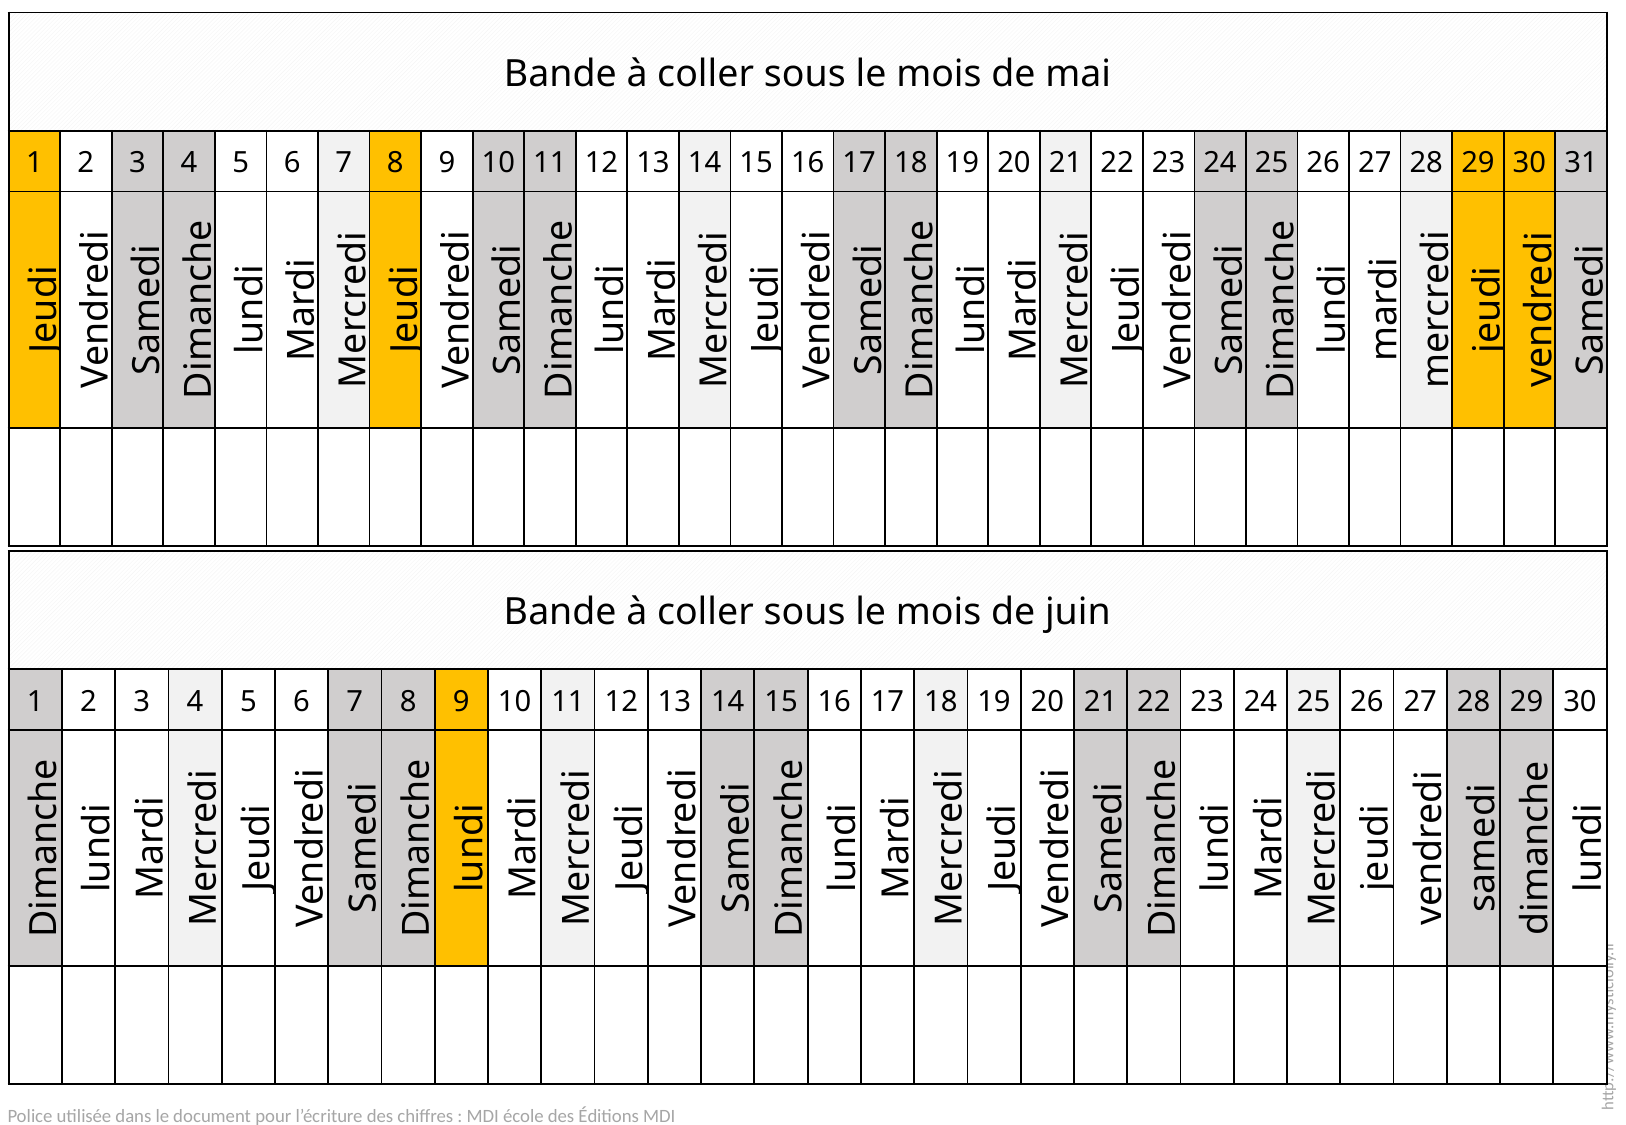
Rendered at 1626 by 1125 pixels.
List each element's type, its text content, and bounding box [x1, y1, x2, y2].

table_cell Jeudi [370, 192, 420, 427]
table_cell 30 [1505, 132, 1554, 191]
table_cell lundi [938, 192, 987, 427]
table_cell [915, 967, 967, 1083]
table_cell 13 [649, 670, 700, 729]
table_cell Mercredi [542, 731, 594, 965]
table_cell [382, 967, 434, 1083]
table_cell 5 [223, 670, 274, 729]
table_cell 1 [10, 670, 61, 729]
table_cell 10 [489, 670, 540, 729]
table_cell [61, 429, 111, 545]
table_cell 2 [61, 132, 111, 191]
table_cell [1128, 967, 1180, 1083]
table_cell Jeudi [223, 731, 274, 965]
table_cell 21 [1075, 670, 1126, 729]
table_cell 24 [1195, 132, 1245, 191]
table_cell 19 [968, 670, 1020, 729]
table_cell Mercredi [680, 192, 730, 427]
table_cell [649, 967, 700, 1083]
table_cell 16 [809, 670, 860, 729]
table_cell [1401, 429, 1451, 545]
table_cell 4 [169, 670, 221, 729]
table_cell 28 [1448, 670, 1499, 729]
table_cell [10, 967, 61, 1083]
table_cell 22 [1128, 670, 1180, 729]
table_cell [1181, 967, 1233, 1083]
table_cell [968, 967, 1020, 1083]
table_cell 26 [1298, 132, 1348, 191]
table_cell 2 [63, 670, 114, 729]
table_cell [1022, 967, 1073, 1083]
table_cell [489, 967, 540, 1083]
table_cell Mercredi [169, 731, 221, 965]
table_cell Dimanche [755, 731, 807, 965]
table_cell [525, 429, 575, 545]
table_cell [577, 429, 626, 545]
table_cell Vendredi [783, 192, 833, 427]
table_cell Vendredi [61, 192, 111, 427]
table_cell Mercredi [1041, 192, 1090, 427]
table_cell Jeudi [595, 731, 647, 965]
table_cell [989, 429, 1039, 545]
table_cell [422, 429, 472, 545]
table_cell [329, 967, 381, 1083]
table_cell 15 [731, 132, 781, 191]
table_cell [267, 429, 317, 545]
table_cell Dimanche [525, 192, 575, 427]
table_cell 7 [329, 670, 381, 729]
table_cell Samedi [113, 192, 162, 427]
table_cell Samedi [329, 731, 381, 965]
table_cell 12 [577, 132, 626, 191]
table_cell [370, 429, 420, 545]
table_cell 9 [422, 132, 472, 191]
table_cell [1505, 429, 1554, 545]
table_cell [1394, 967, 1446, 1083]
table_cell jeudi [1341, 731, 1393, 965]
table_cell [10, 429, 59, 545]
table_cell [783, 429, 833, 545]
table_cell [169, 967, 221, 1083]
table_cell Mardi [489, 731, 540, 965]
table_cell [938, 429, 987, 545]
table_cell vendredi [1505, 192, 1554, 427]
table_cell 6 [267, 132, 317, 191]
table_cell [1341, 967, 1393, 1083]
table_cell samedi [1448, 731, 1499, 965]
table_cell [216, 429, 266, 545]
table_cell lundi [577, 192, 626, 427]
table_cell 10 [474, 132, 523, 191]
table_cell lundi [216, 192, 266, 427]
table_cell lundi [1554, 731, 1606, 965]
table_cell Mardi [862, 731, 913, 965]
table_cell Vendredi [649, 731, 700, 965]
table_cell 22 [1092, 132, 1142, 191]
table_cell Jeudi [1092, 192, 1142, 427]
table_cell lundi [1181, 731, 1233, 965]
table_cell 24 [1235, 670, 1286, 729]
table_cell mardi [1350, 192, 1400, 427]
table_cell 29 [1453, 132, 1503, 191]
table_cell Dimanche [1128, 731, 1180, 965]
table_cell 8 [382, 670, 434, 729]
table_cell lundi [1298, 192, 1348, 427]
table_cell 18 [915, 670, 967, 729]
table_cell 16 [783, 132, 833, 191]
table_cell 29 [1501, 670, 1552, 729]
table_cell [1448, 967, 1499, 1083]
table_cell 30 [1554, 670, 1606, 729]
table_cell Mardi [1235, 731, 1286, 965]
table_cell 14 [680, 132, 730, 191]
table_cell 12 [595, 670, 647, 729]
table_cell Dimanche [1247, 192, 1297, 427]
table_cell [542, 967, 594, 1083]
table_cell 25 [1247, 132, 1297, 191]
table_cell Mardi [116, 731, 168, 965]
table_cell Vendredi [422, 192, 472, 427]
table_cell [755, 967, 807, 1083]
table_cell [1247, 429, 1297, 545]
table_cell Samedi [702, 731, 753, 965]
table_cell 11 [525, 132, 575, 191]
table_cell 1 [10, 132, 59, 191]
table_cell 21 [1041, 132, 1090, 191]
table_cell [680, 429, 730, 545]
table_cell lundi [809, 731, 860, 965]
table_cell [886, 429, 936, 545]
table_cell Vendredi [1022, 731, 1073, 965]
table_cell Samedi [1556, 192, 1606, 427]
table_cell Jeudi [731, 192, 781, 427]
table_cell Dimanche [382, 731, 434, 965]
table_header Bande à coller sous le mois de juin [10, 552, 1606, 668]
table_cell 17 [834, 132, 884, 191]
table_cell [809, 967, 860, 1083]
table_cell Mercredi [915, 731, 967, 965]
table_cell Samedi [474, 192, 523, 427]
table_cell [276, 967, 327, 1083]
table_cell 25 [1288, 670, 1339, 729]
table_cell Mardi [267, 192, 317, 427]
table_cell [702, 967, 753, 1083]
table_header Bande à coller sous le mois de mai [10, 13, 1606, 130]
table_cell 9 [436, 670, 487, 729]
table_cell Samedi [1195, 192, 1245, 427]
table_cell Jeudi [10, 192, 59, 427]
table_cell [1350, 429, 1400, 545]
table_cell 4 [164, 132, 214, 191]
table_cell [595, 967, 647, 1083]
table_cell Samedi [1075, 731, 1126, 965]
table_cell 26 [1341, 670, 1393, 729]
table_cell 28 [1401, 132, 1451, 191]
table_cell 14 [702, 670, 753, 729]
table_cell [1298, 429, 1348, 545]
table_cell Mardi [628, 192, 678, 427]
table_cell [474, 429, 523, 545]
table_cell [1554, 967, 1606, 1083]
table_cell 5 [216, 132, 266, 191]
table_cell Dimanche [164, 192, 214, 427]
table_cell 8 [370, 132, 420, 191]
table_cell [1556, 429, 1606, 545]
table_cell Mercredi [1288, 731, 1339, 965]
table_cell 23 [1144, 132, 1194, 191]
table_cell [223, 967, 274, 1083]
table_cell [1235, 967, 1286, 1083]
table_cell jeudi [1453, 192, 1503, 427]
table_cell 20 [1022, 670, 1073, 729]
table_cell Mardi [989, 192, 1039, 427]
table_cell 3 [116, 670, 168, 729]
table_cell Vendredi [1144, 192, 1194, 427]
table_cell dimanche [1501, 731, 1552, 965]
table_cell 3 [113, 132, 162, 191]
table_cell [1041, 429, 1090, 545]
table_cell 23 [1181, 670, 1233, 729]
table_cell mercredi [1401, 192, 1451, 427]
table_cell [113, 429, 162, 545]
table_cell [862, 967, 913, 1083]
table_cell [731, 429, 781, 545]
table_cell Vendredi [276, 731, 327, 965]
table_cell 19 [938, 132, 987, 191]
table_cell 27 [1350, 132, 1400, 191]
table_cell Samedi [834, 192, 884, 427]
table_cell lundi [63, 731, 114, 965]
table_cell [628, 429, 678, 545]
table_cell 15 [755, 670, 807, 729]
table_cell 6 [276, 670, 327, 729]
table_cell 20 [989, 132, 1039, 191]
table_cell Mercredi [319, 192, 369, 427]
table_cell [1092, 429, 1142, 545]
table_cell [1288, 967, 1339, 1083]
table_cell 31 [1556, 132, 1606, 191]
table_cell Jeudi [968, 731, 1020, 965]
table_cell [436, 967, 487, 1083]
table_cell 7 [319, 132, 369, 191]
table_cell [63, 967, 114, 1083]
table_cell 27 [1394, 670, 1446, 729]
table_cell [1144, 429, 1194, 545]
table_cell 18 [886, 132, 936, 191]
table_cell [1075, 967, 1126, 1083]
table_cell lundi [436, 731, 487, 965]
table_cell [834, 429, 884, 545]
table_cell [1195, 429, 1245, 545]
table_cell 13 [628, 132, 678, 191]
table_cell Dimanche [886, 192, 936, 427]
table_cell 11 [542, 670, 594, 729]
table_cell [1501, 967, 1552, 1083]
table_cell 17 [862, 670, 913, 729]
table_cell vendredi [1394, 731, 1446, 965]
table_cell [1453, 429, 1503, 545]
table_cell [319, 429, 369, 545]
table_cell [116, 967, 168, 1083]
table_cell [164, 429, 214, 545]
table_cell Dimanche [10, 731, 61, 965]
